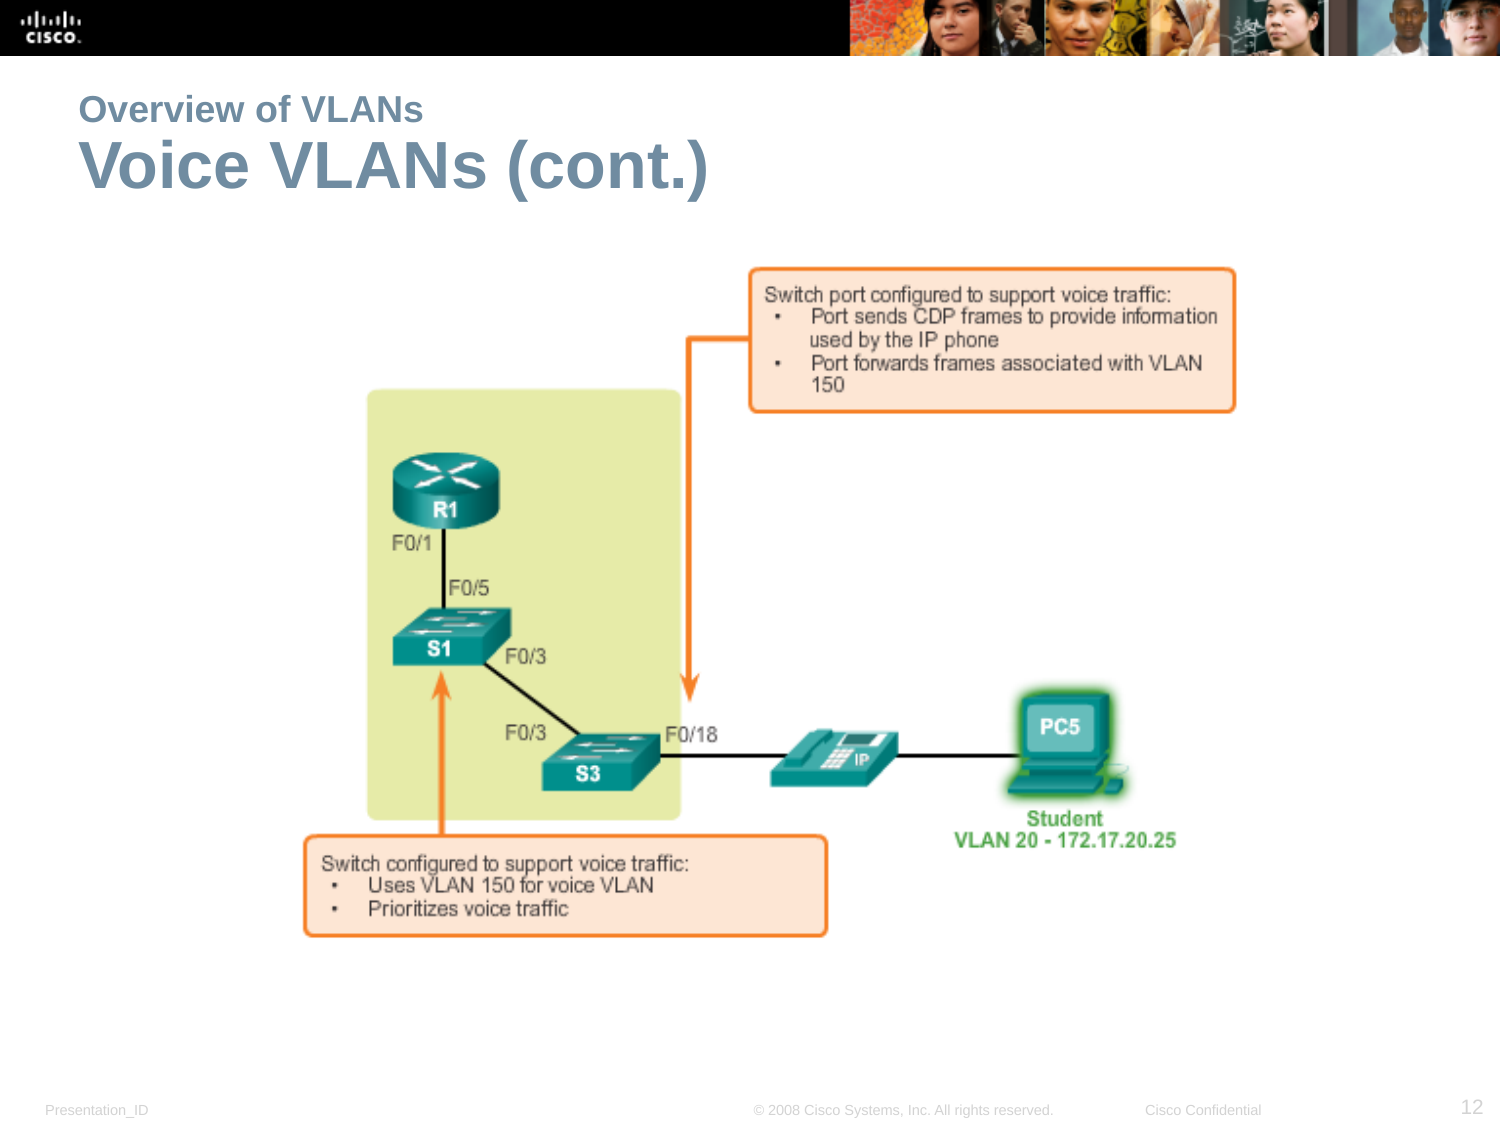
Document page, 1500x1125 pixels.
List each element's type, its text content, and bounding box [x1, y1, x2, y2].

picture [0, 0, 1500, 56]
picture [246, 242, 1268, 983]
title Overview of VLANs Voice VLANs (cont.) [64, 71, 1402, 210]
